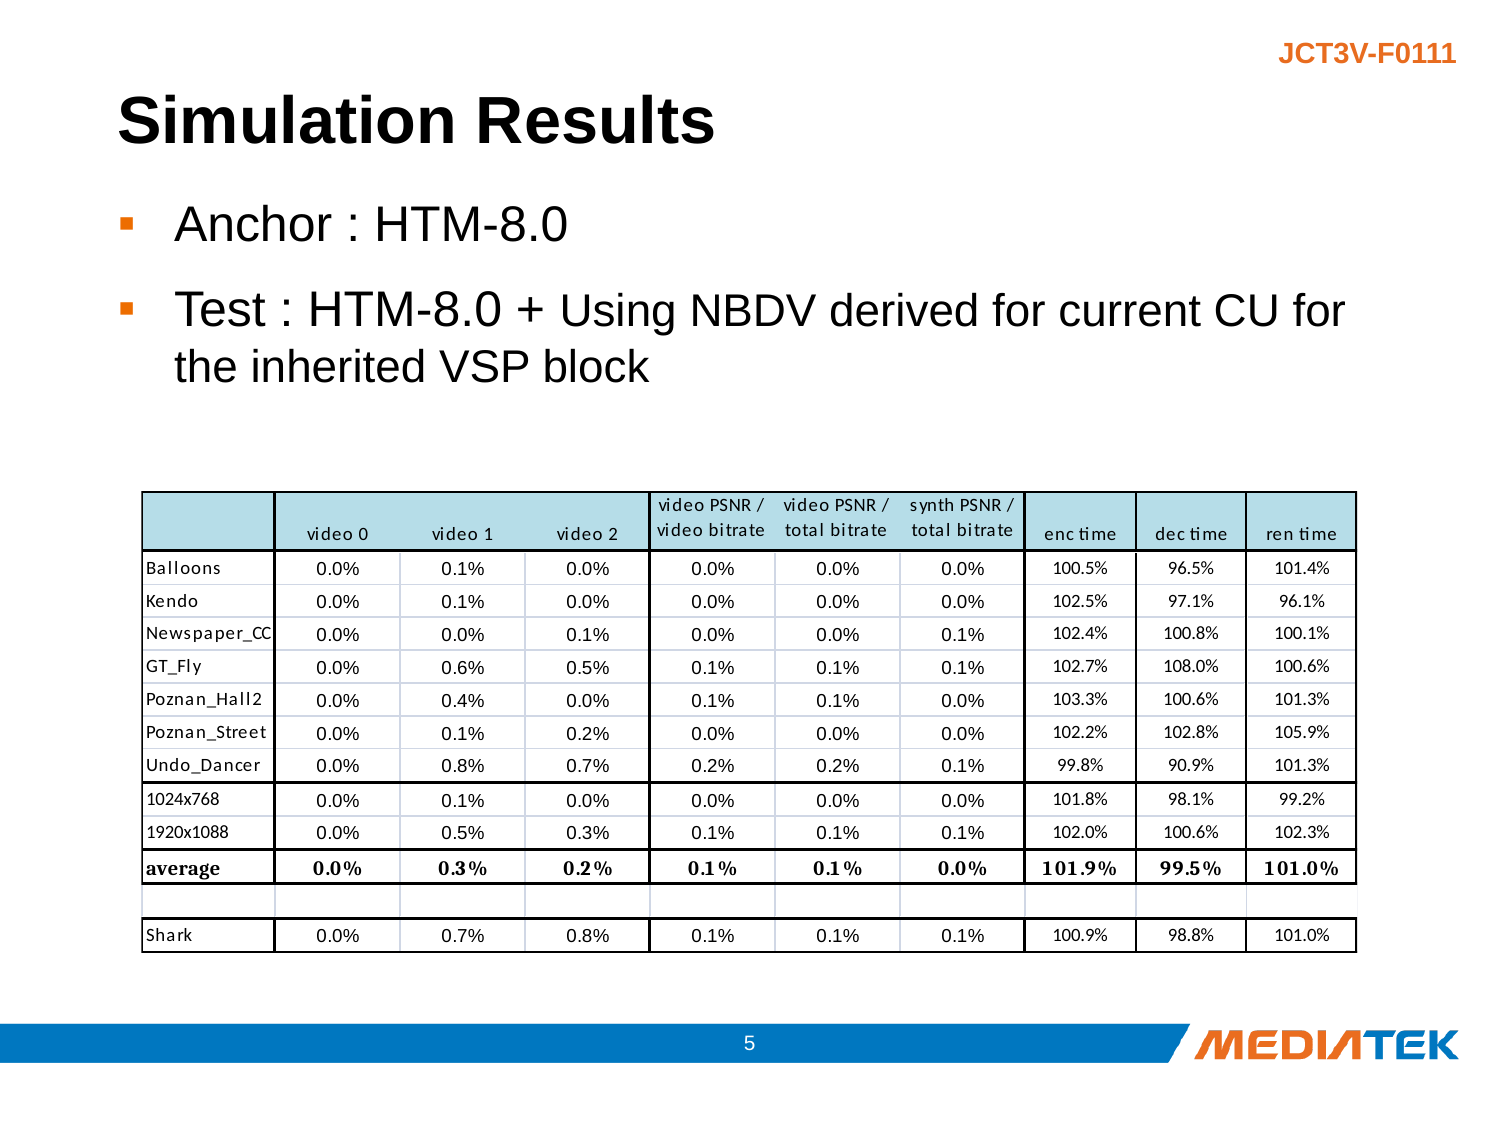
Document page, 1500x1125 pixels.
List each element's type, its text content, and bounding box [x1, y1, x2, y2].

picture [0, 1023, 711, 1063]
picture [789, 1023, 1459, 1063]
slide_number 4 [711, 1022, 789, 1090]
title Simulation Results [101, 62, 1425, 172]
list Anchor : HTM-8.0 Test : HTM-8.0 + Using NBDV derived for current CU for the inherited VSP block [102, 184, 1425, 915]
picture [141, 491, 1359, 955]
